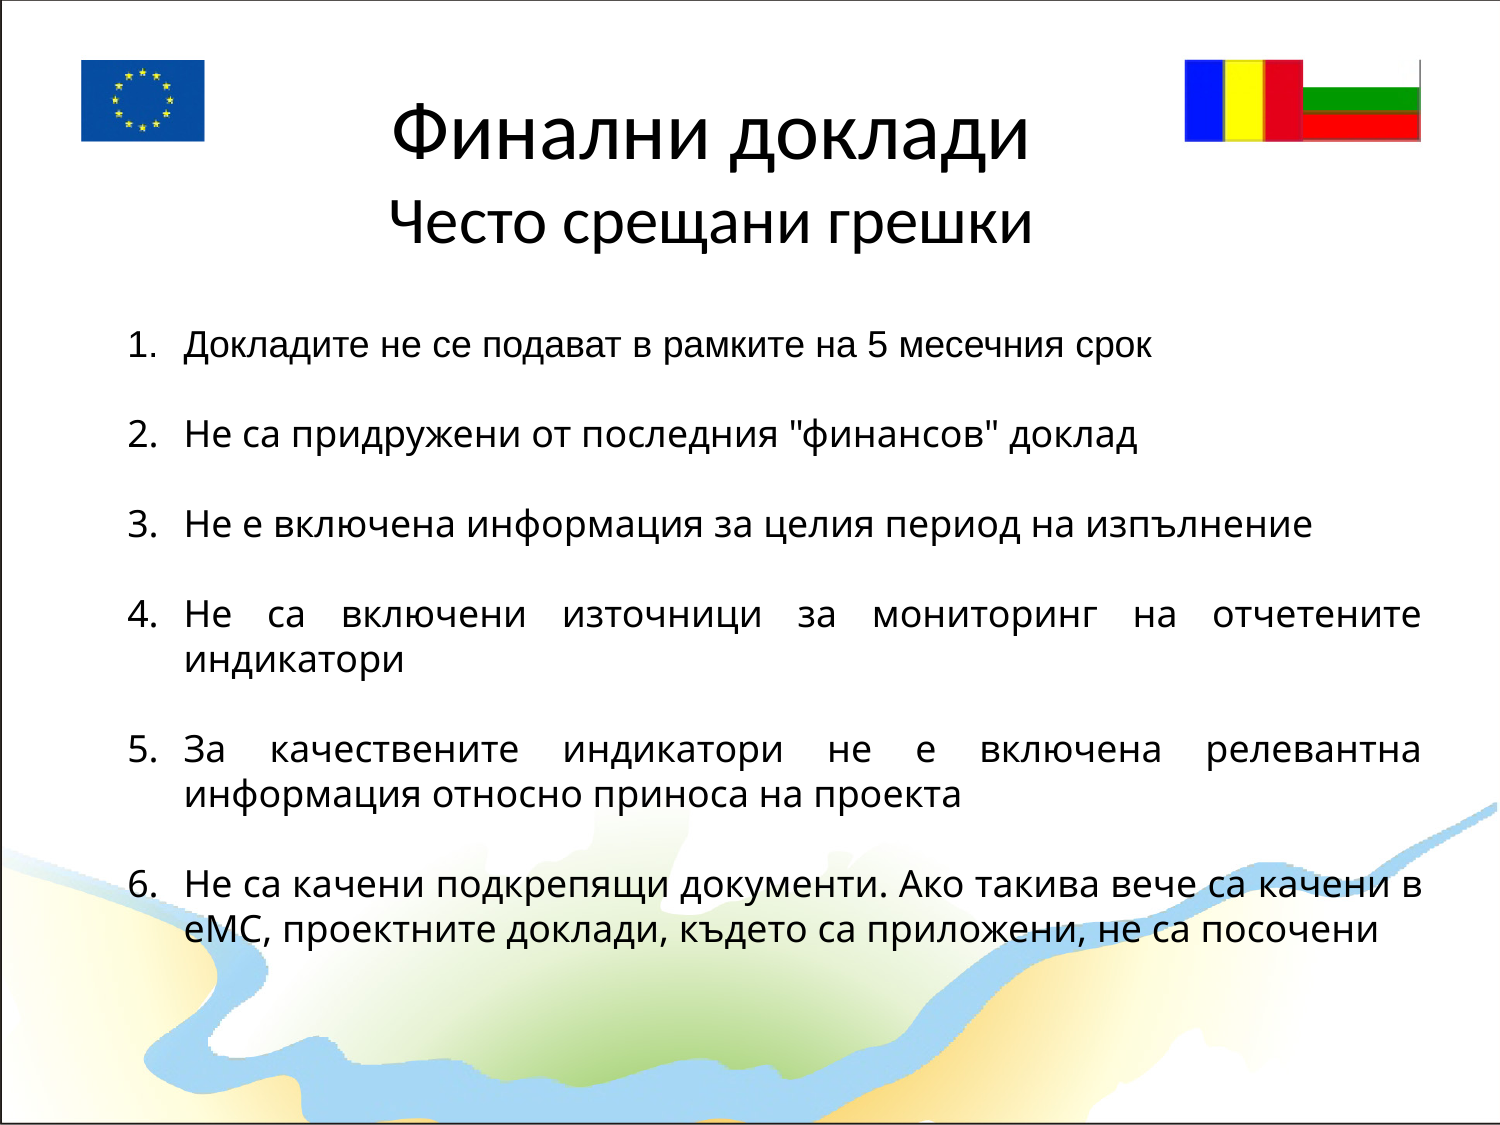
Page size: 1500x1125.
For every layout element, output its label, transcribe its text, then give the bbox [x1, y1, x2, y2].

picture [0, 0, 1500, 1125]
title Финални доклади Често срещани грешки [36, 136, 1388, 197]
text_box Докладите не се подават в рамките на 5 месечния срок Не са придружени от последния "финансов" доклад Не е включена информация за целия период на изпълнение Не са включени източници за мониторинг на отчетените индикатори За качествените индикатори не е включена релевантна информация относно приноса на проекта Не са качени подкрепящи документи. Ако такива вече са качени в eМС, проектните доклади, където са приложени, не са посочени [112, 312, 1438, 1125]
